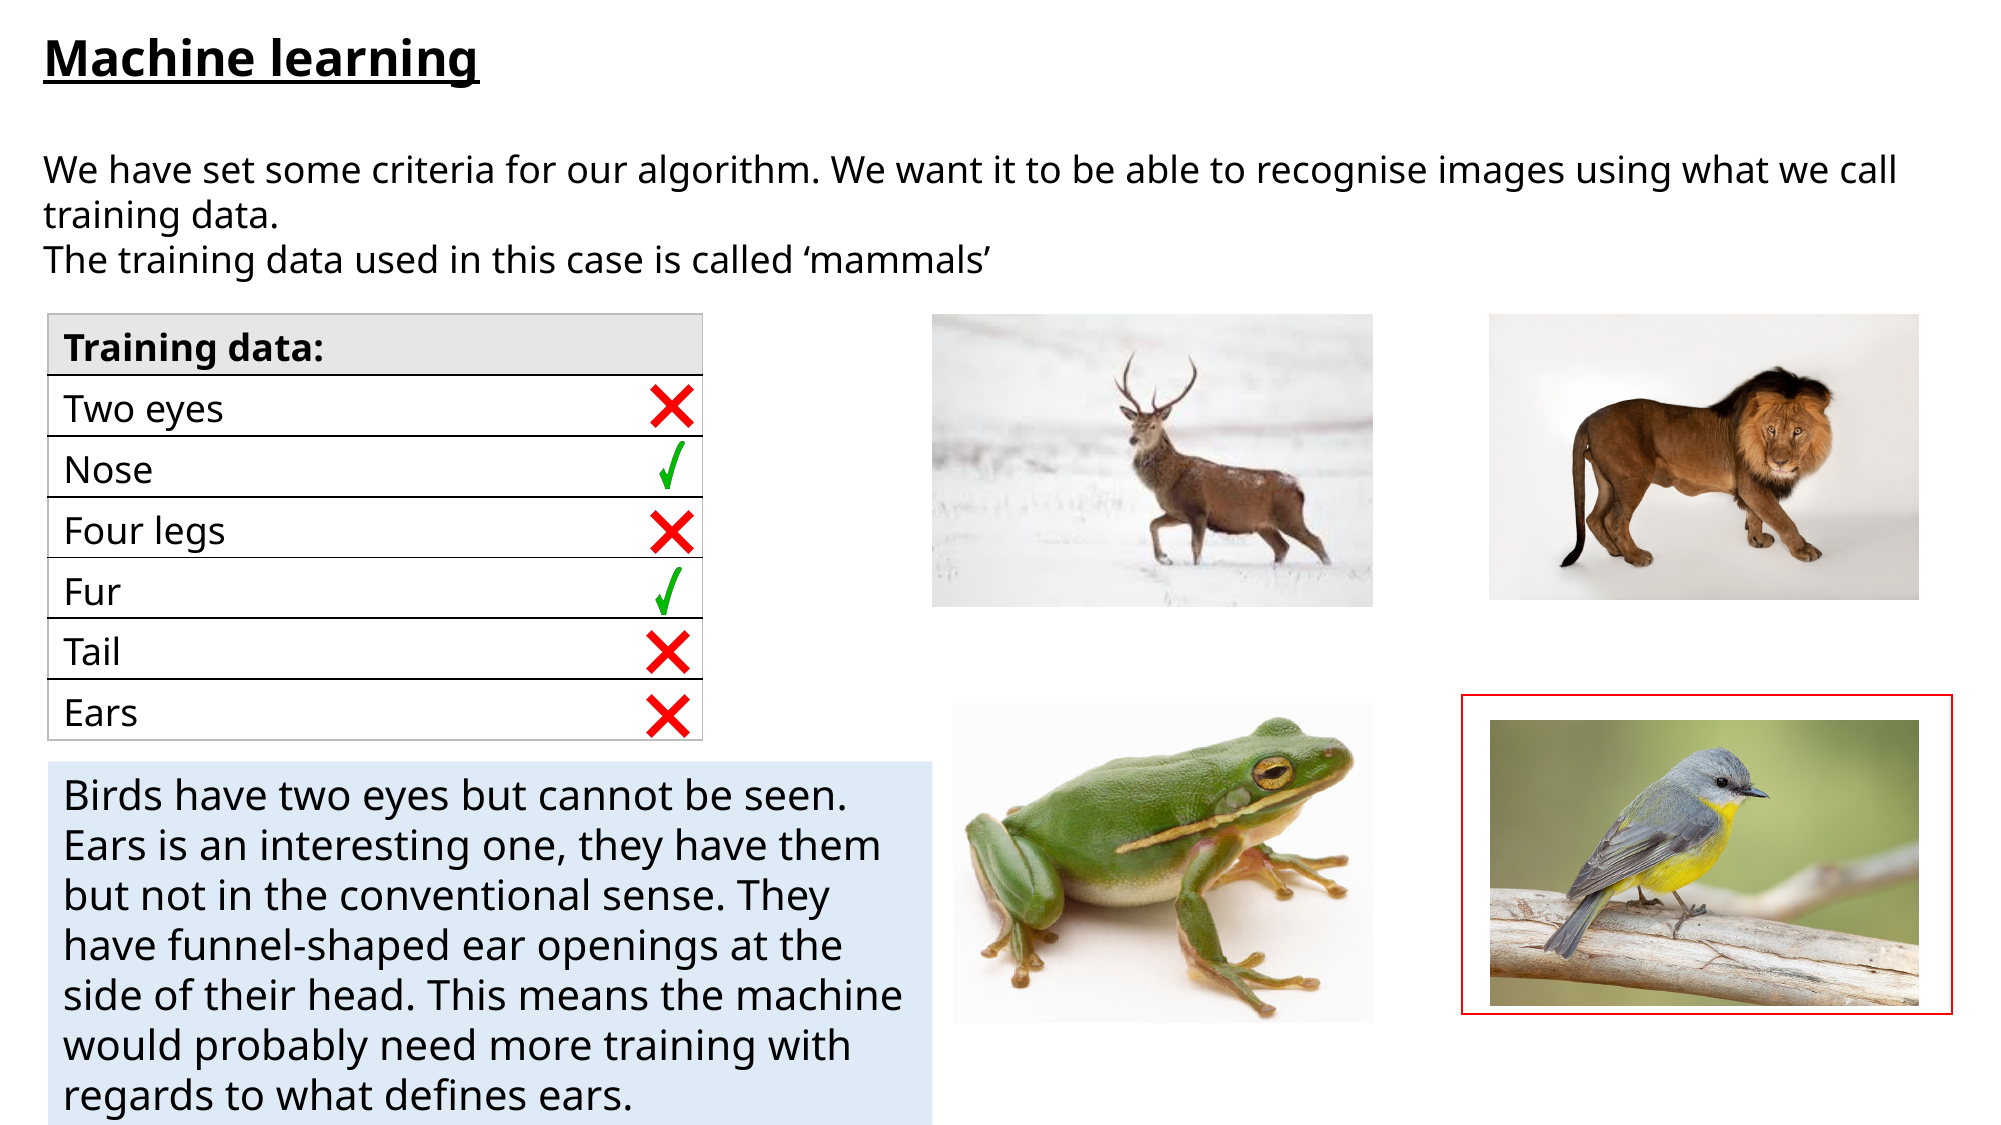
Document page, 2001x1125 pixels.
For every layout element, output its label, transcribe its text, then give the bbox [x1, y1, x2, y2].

table_cell Two eyes [49, 376, 702, 435]
picture [659, 440, 686, 490]
table_cell Nose [49, 437, 702, 496]
picture [932, 314, 1373, 607]
picture [1489, 314, 1919, 600]
picture [650, 510, 694, 554]
table_cell Ears [49, 680, 702, 739]
table_cell Four legs [49, 498, 702, 557]
picture [1490, 720, 1919, 1006]
picture [953, 703, 1373, 1023]
text_box [1461, 694, 1953, 1015]
picture [650, 384, 694, 429]
text_box Birds have two eyes but cannot be seen. Ears is an interesting one, they have them but not in the conventional sense. They have funnel-shaped ear openings at the side of their head. This means the machine would probably need more training with regards to what defines ears. [48, 761, 933, 1125]
picture [655, 566, 682, 616]
picture [646, 630, 690, 674]
text_box Machine learning We have set some criteria for our algorithm. We want it to be able to recognise images using what we call training data. The training data used in this case is called ‘mammals’ [28, 18, 1934, 289]
table_header Training data: [49, 315, 702, 374]
table_cell Tail [49, 619, 702, 678]
table_cell Fur [49, 558, 702, 617]
picture [646, 694, 690, 738]
